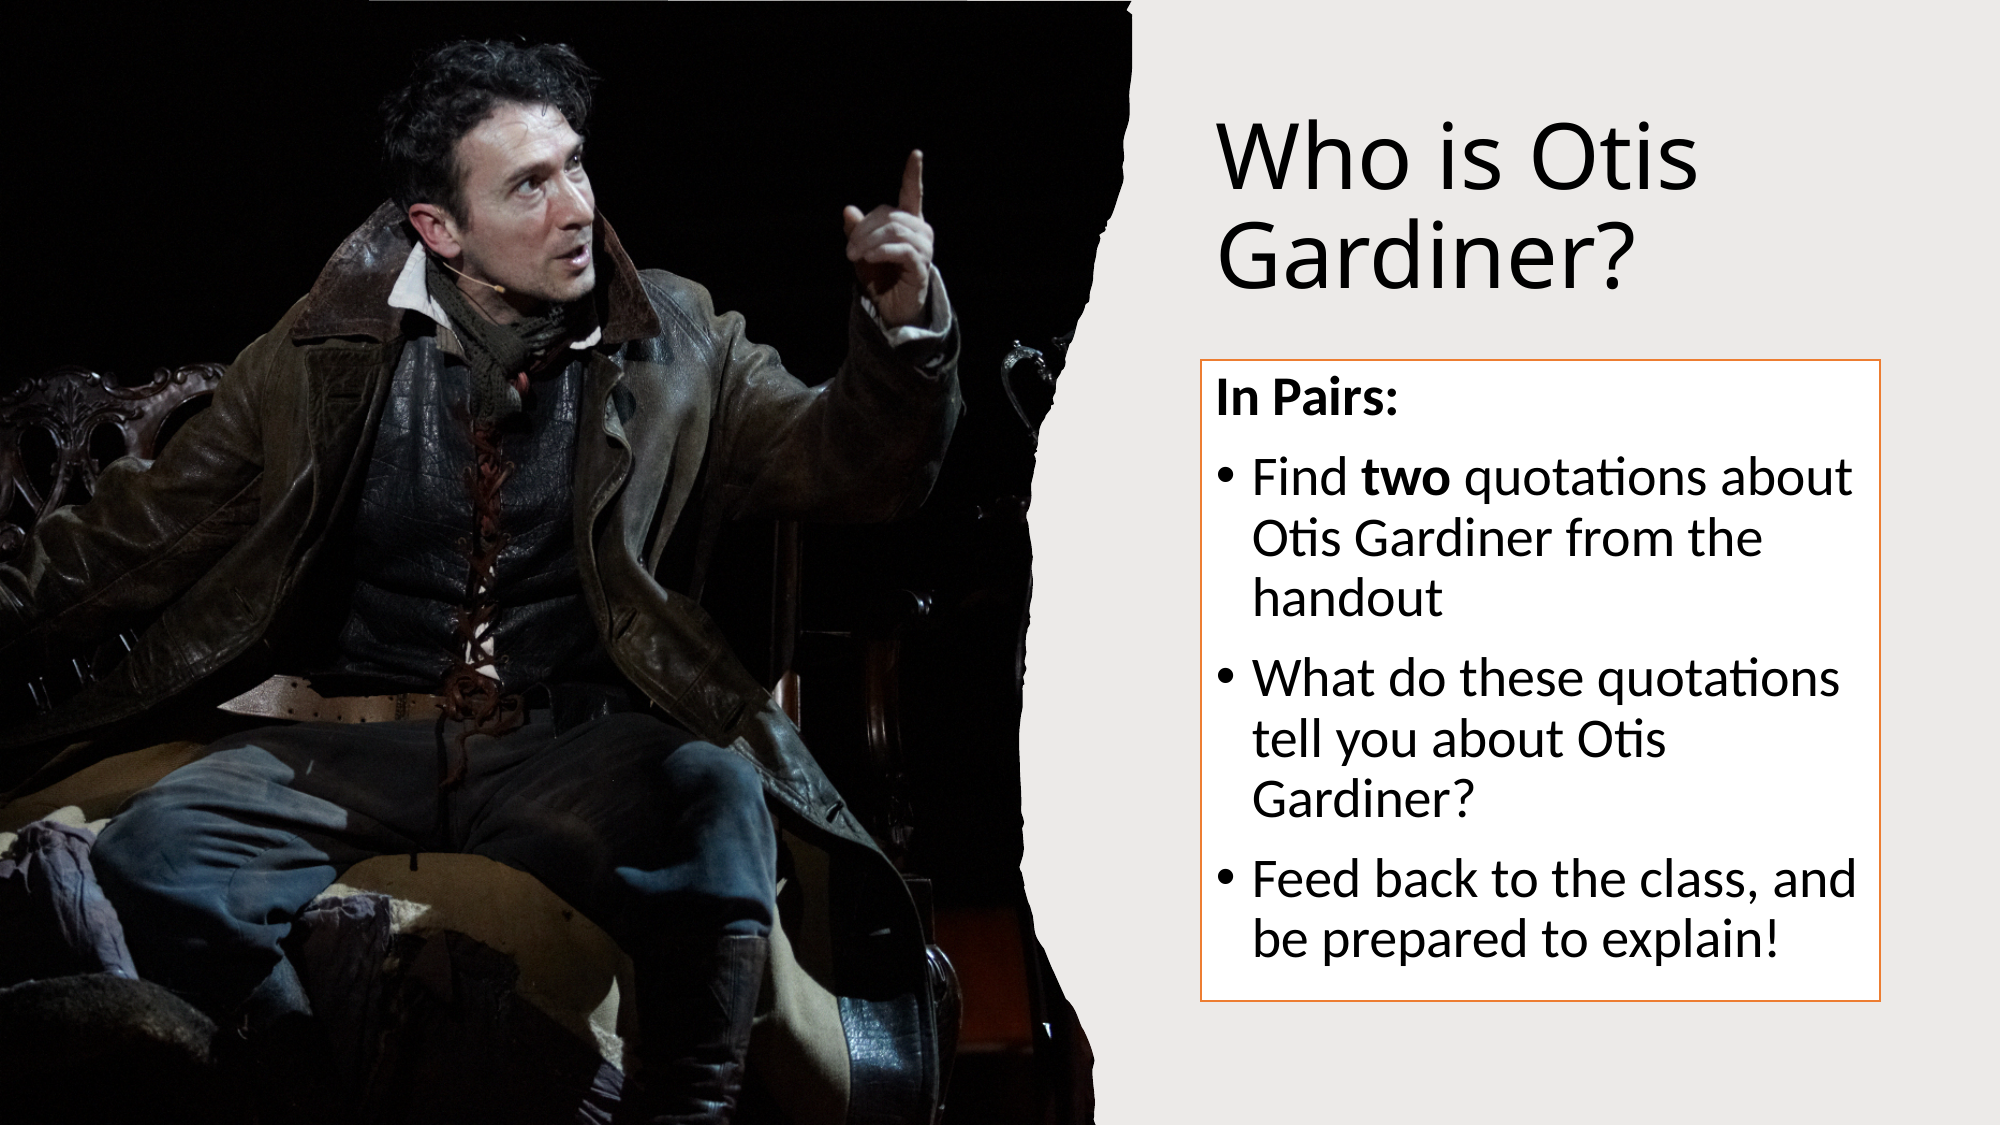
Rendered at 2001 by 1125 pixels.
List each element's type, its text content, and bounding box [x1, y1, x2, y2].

list In Pairs: Find two quotations about Otis Gardiner from the handout What do these quotations tell you about Otis Gardiner? Feed back to the class, and be prepared to explain! [1200, 359, 1881, 1002]
text_box [1133, 0, 2000, 1125]
title Who is Otis Gardiner? [1200, 99, 1880, 319]
picture [0, 0, 1133, 1125]
